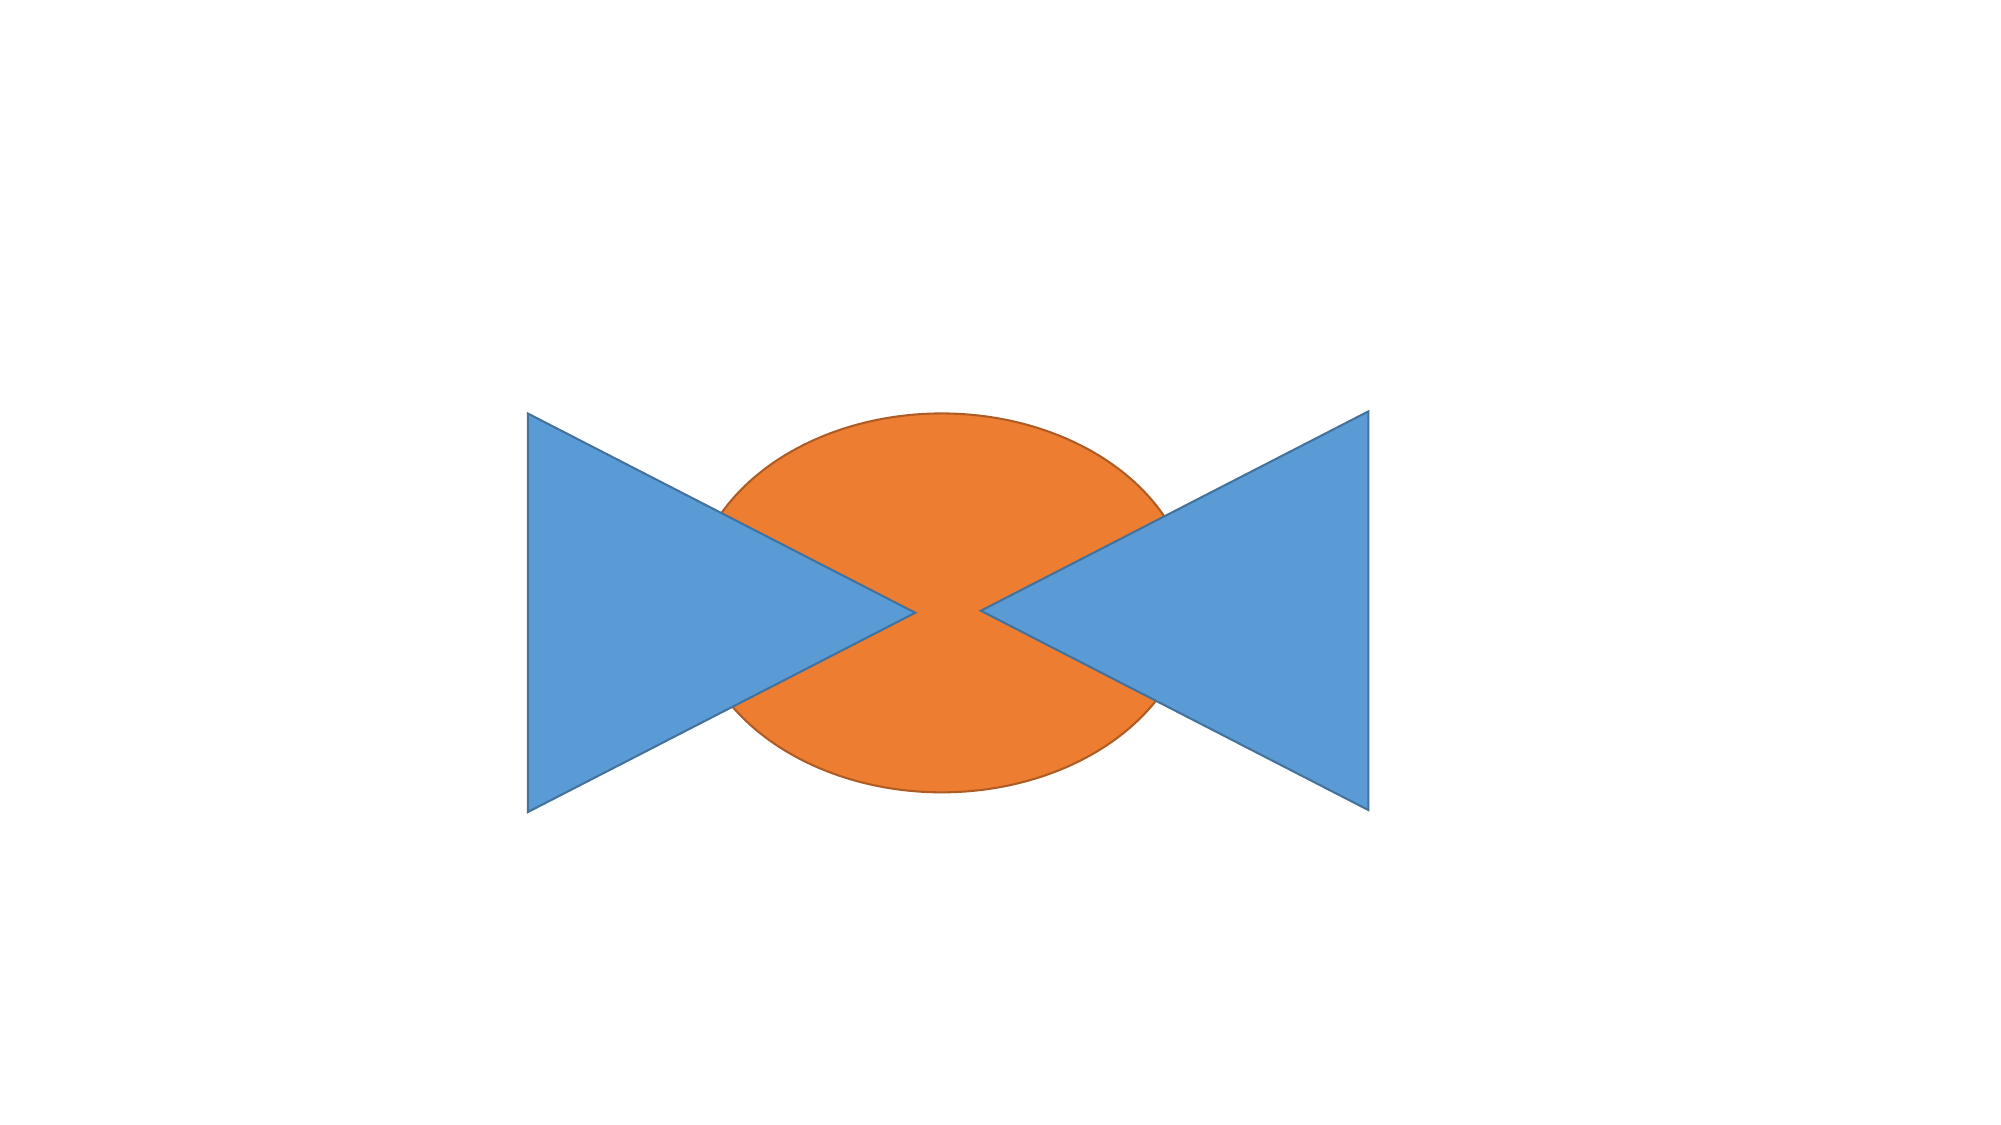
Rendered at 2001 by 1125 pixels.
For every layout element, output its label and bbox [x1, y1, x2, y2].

text_box [526, 411, 918, 814]
text_box [978, 409, 1370, 812]
text_box [721, 412, 1164, 794]
